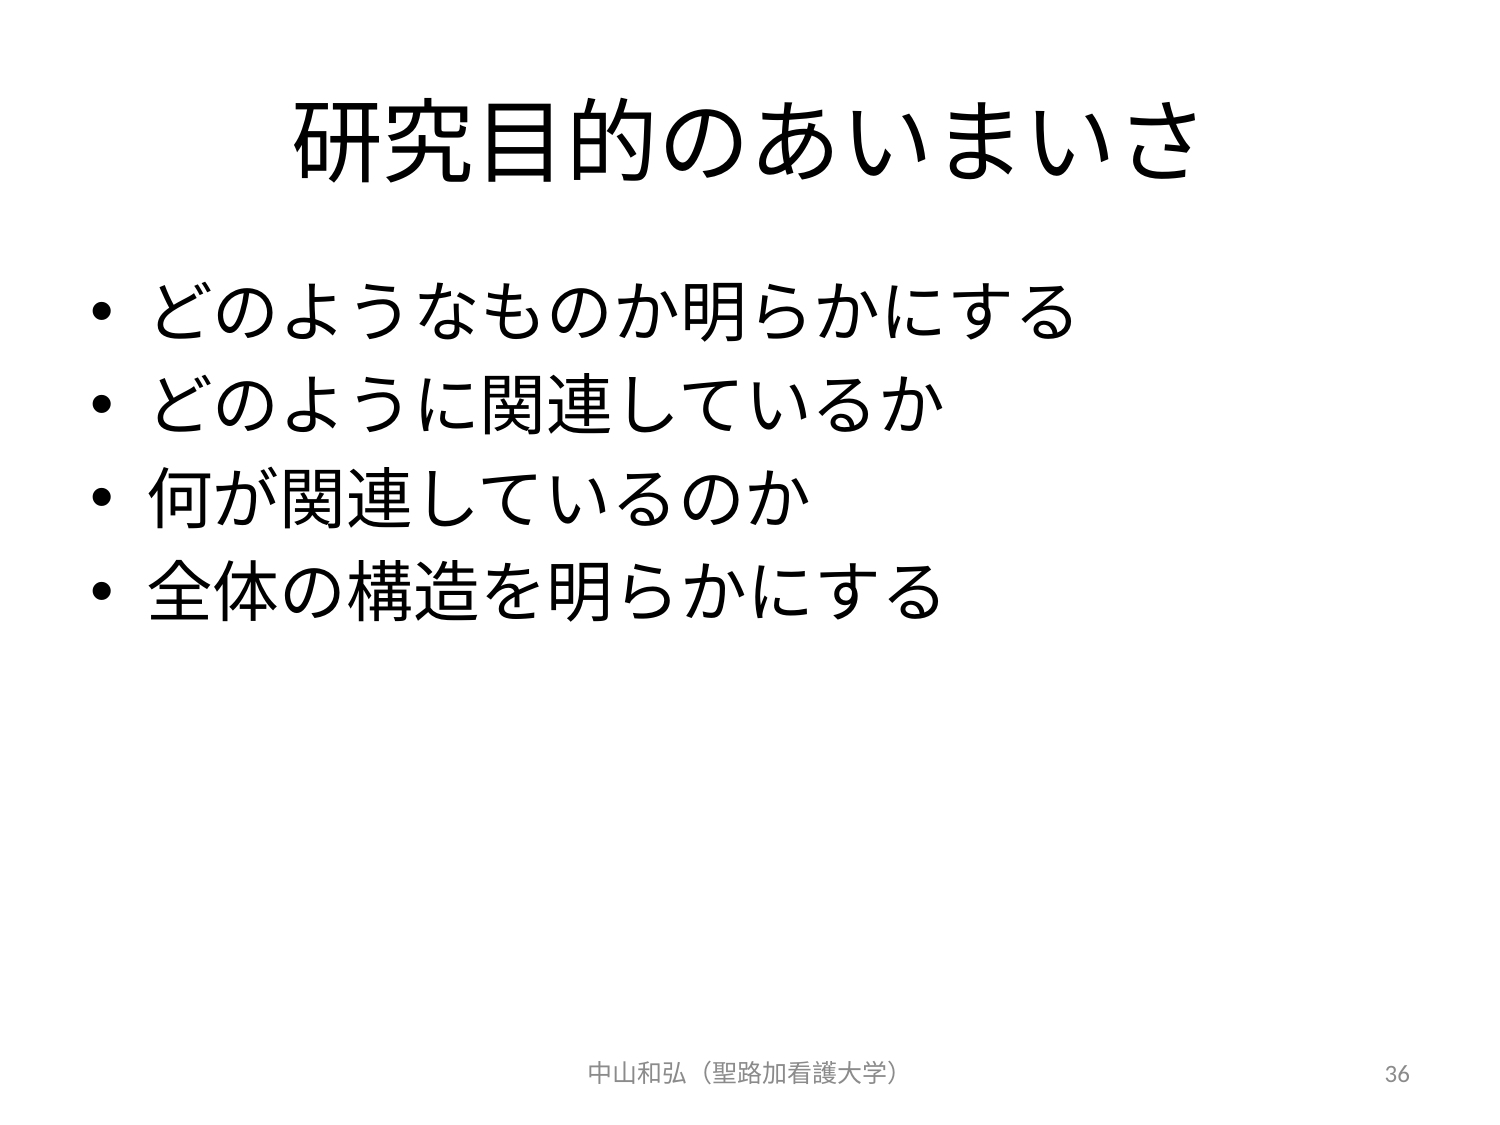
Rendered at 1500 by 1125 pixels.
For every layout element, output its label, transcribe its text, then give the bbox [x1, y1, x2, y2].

title 研究目的のあいまいさ [75, 45, 1425, 233]
footer 中山和弘（聖路加看護大学） [512, 1042, 988, 1103]
slide_number 36 [1074, 1042, 1425, 1103]
list どのようなものか明らかにする どのように関連しているか 何が関連しているのか 全体の構造を明らかにする [75, 262, 1425, 1005]
